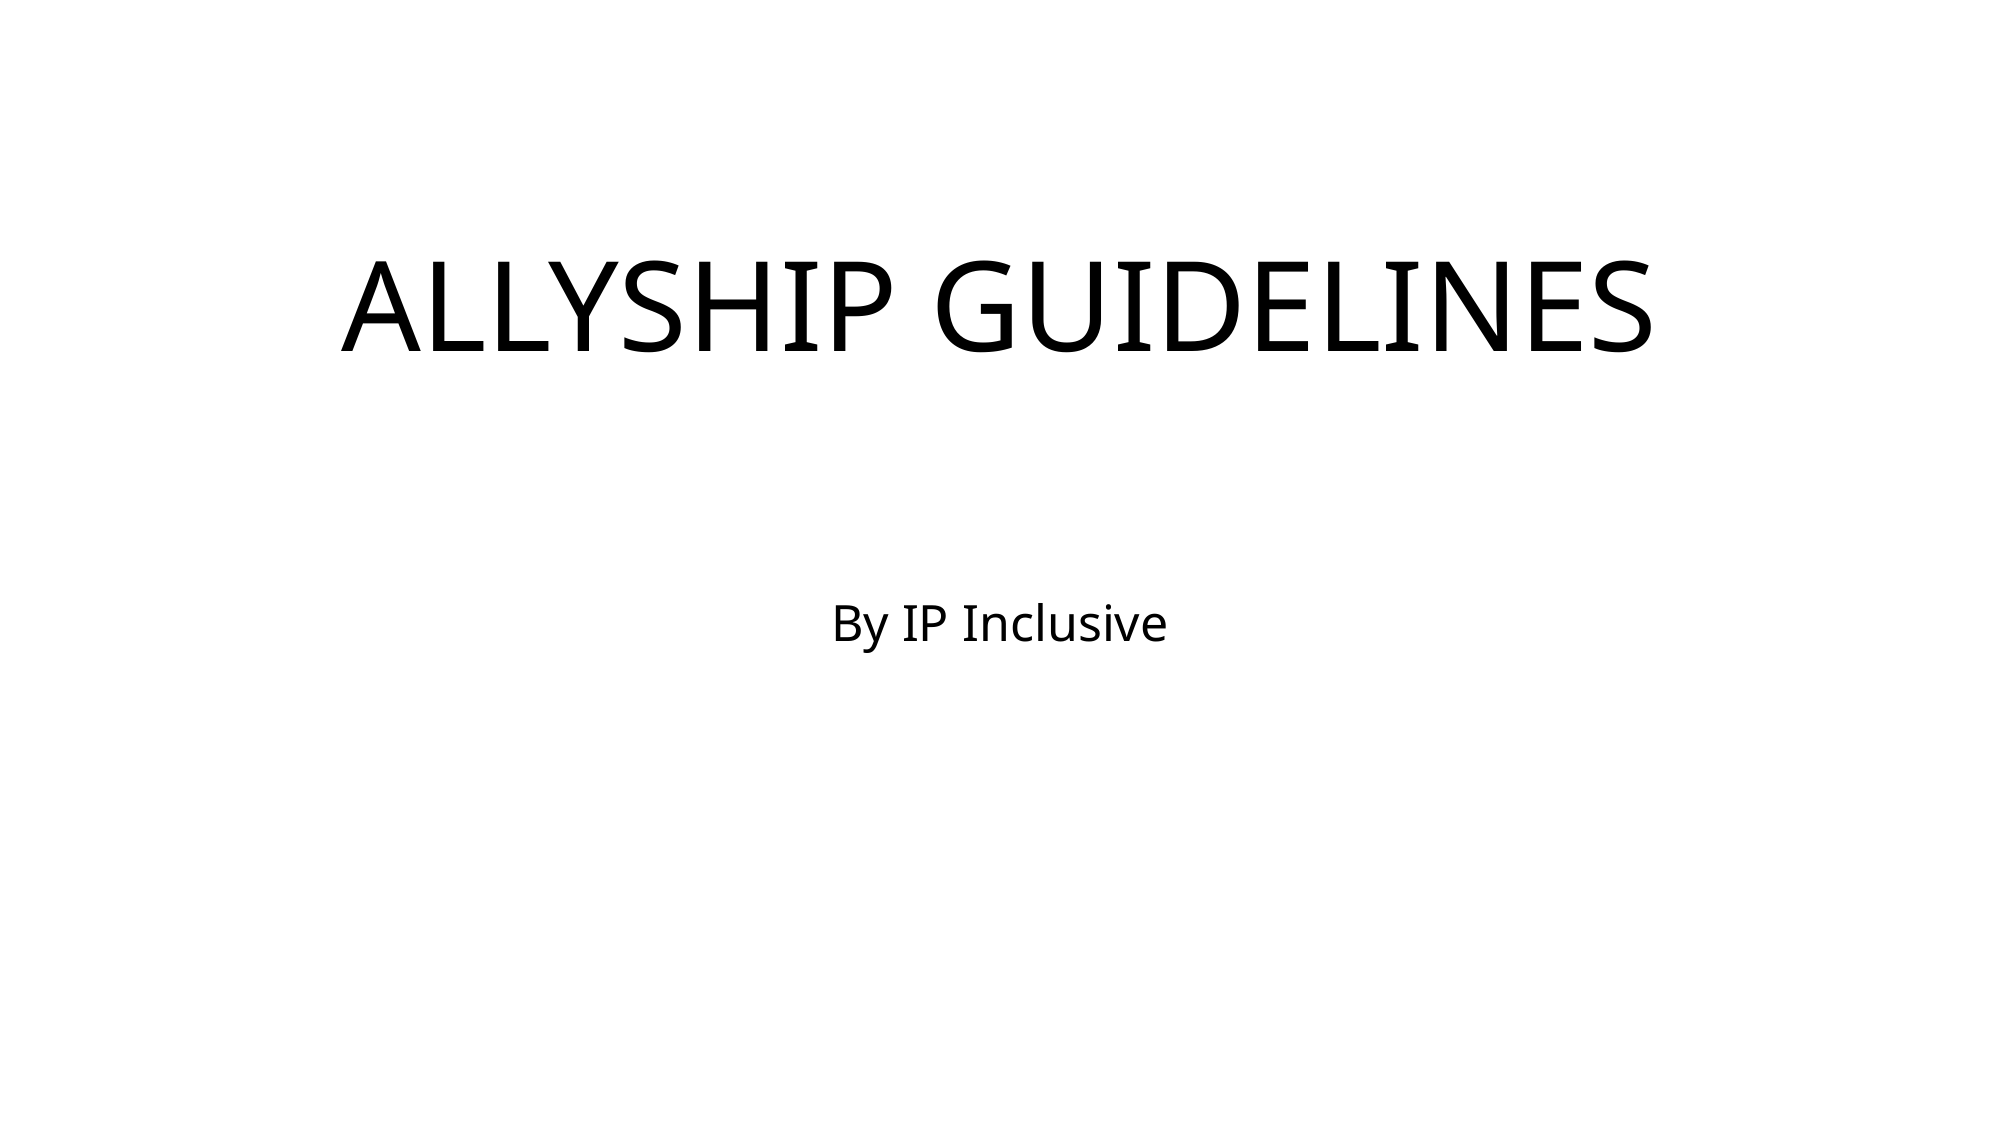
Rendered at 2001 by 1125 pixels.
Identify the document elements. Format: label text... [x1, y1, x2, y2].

title ALLYSHIP GUIDELINES [249, 184, 1750, 576]
subtitle By IP Inclusive [249, 590, 1750, 863]
